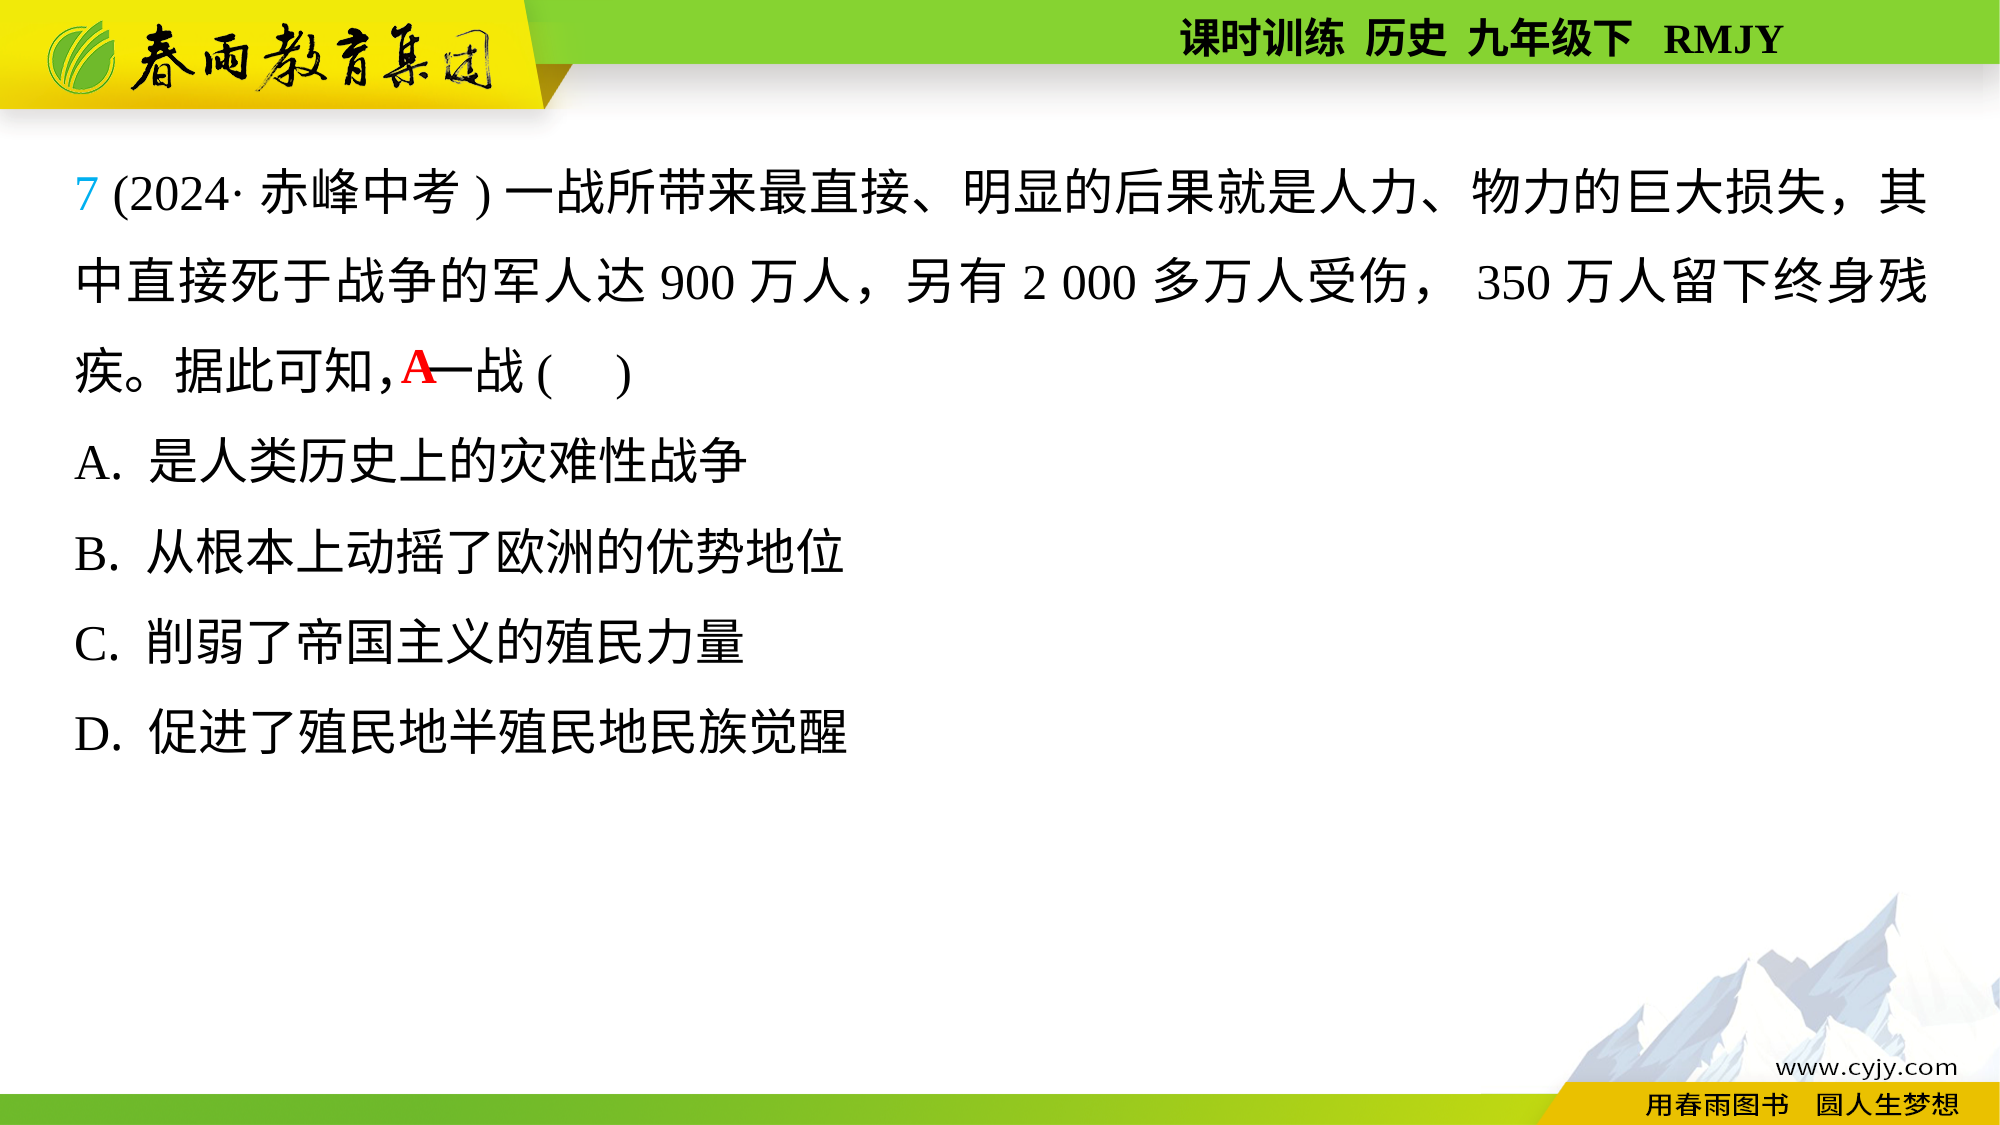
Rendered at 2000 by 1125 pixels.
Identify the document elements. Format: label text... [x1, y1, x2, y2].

picture [0, 0, 2000, 1125]
list 7 (2024·赤峰中考)一战所带来最直接、明显的后果就是人力、物力的巨大损失，其中直接死于战争的军人达900万人，另有2 000多万人受伤，350万人留下终身残疾。据此可知，一战( ) A. 是人类历史上的灾难性战争 B. 从根本上动摇了欧洲的优势地位 C. 削弱了帝国主义的殖民力量 D. 促进了殖民地半殖民地民族觉醒 [59, 122, 1944, 774]
text_box A [386, 326, 452, 401]
